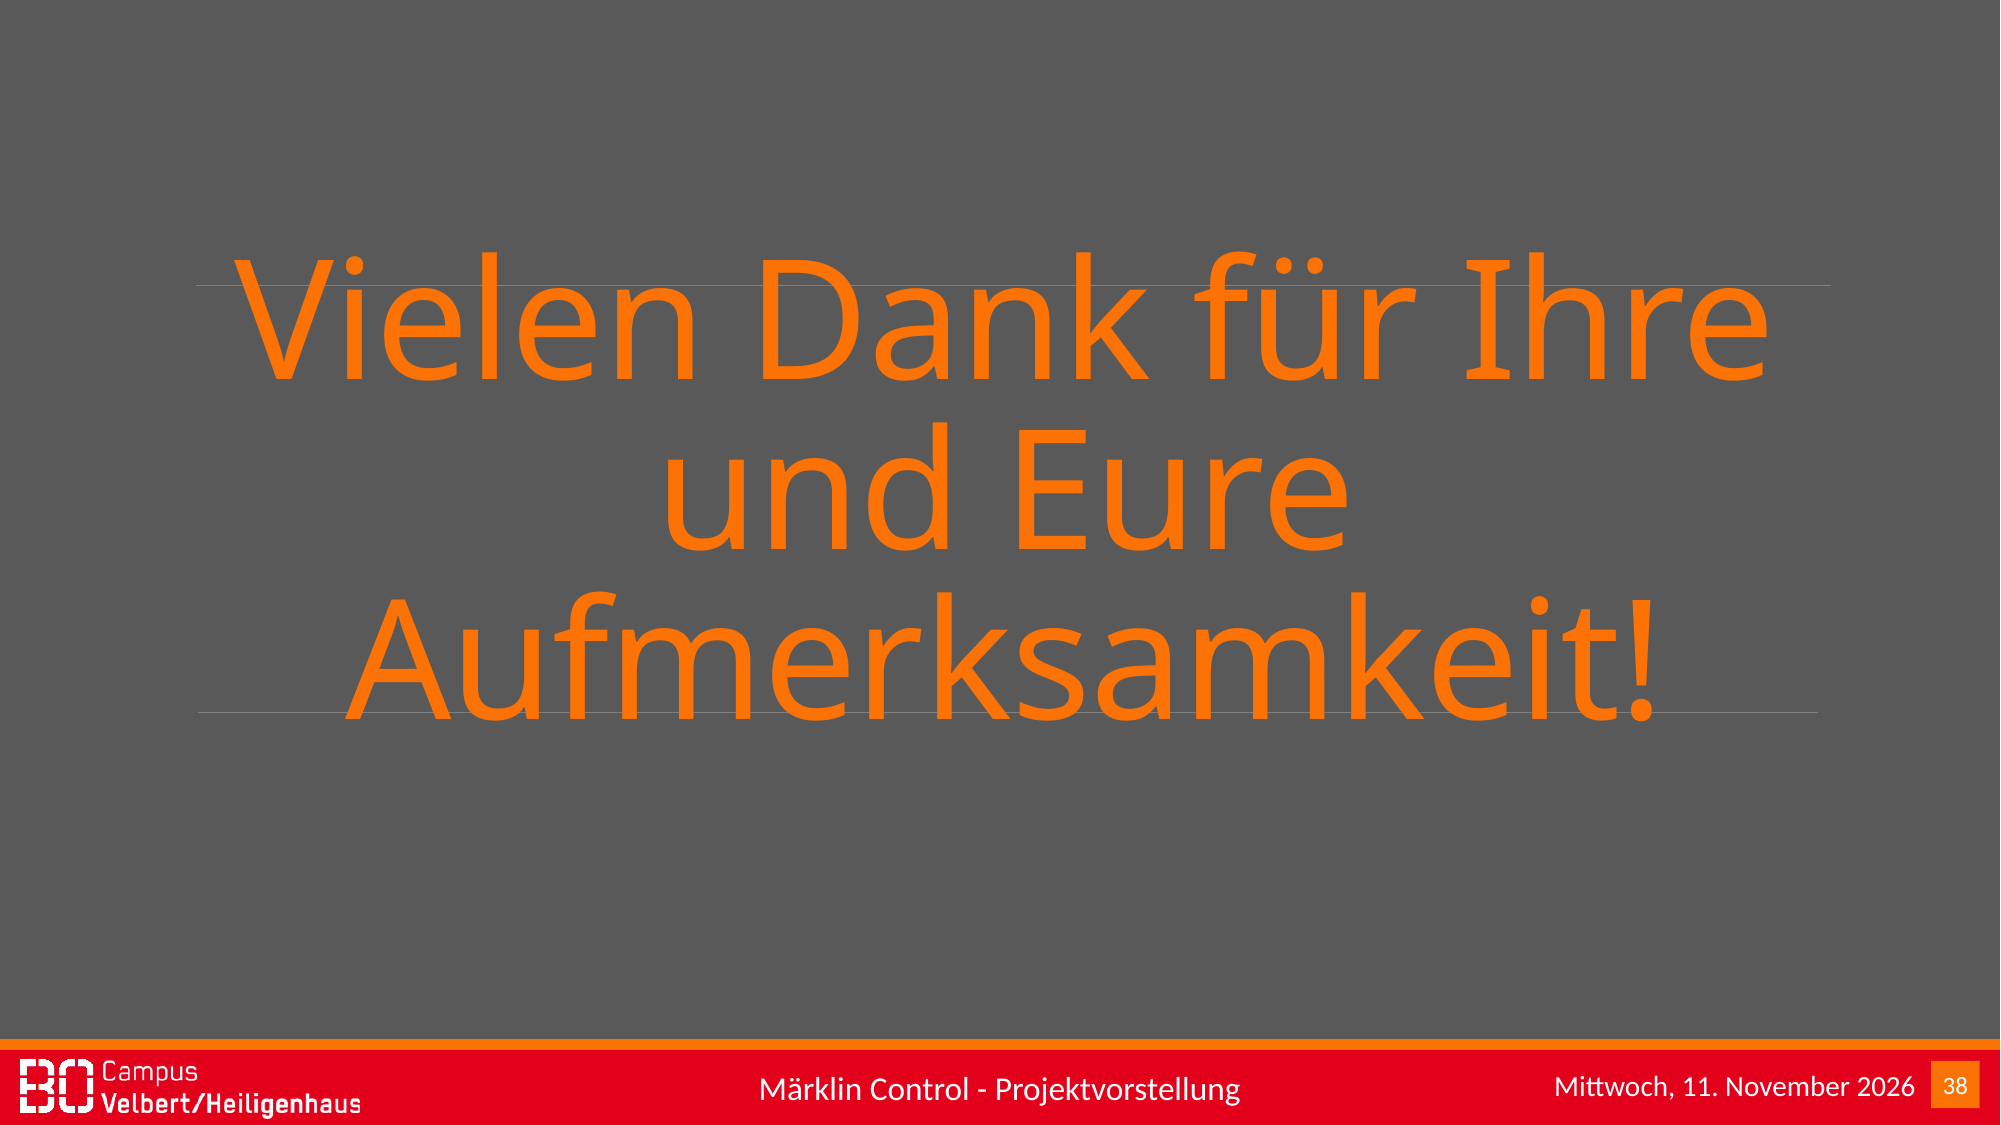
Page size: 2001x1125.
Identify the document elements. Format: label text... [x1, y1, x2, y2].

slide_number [1525, 1054, 1931, 1115]
slide_number 38 [1931, 1060, 1980, 1109]
picture [101, 1057, 365, 1120]
picture [19, 1059, 94, 1113]
title Vielen Dank für Ihre und Eure Aufmerksamkeit! [180, 287, 1830, 710]
